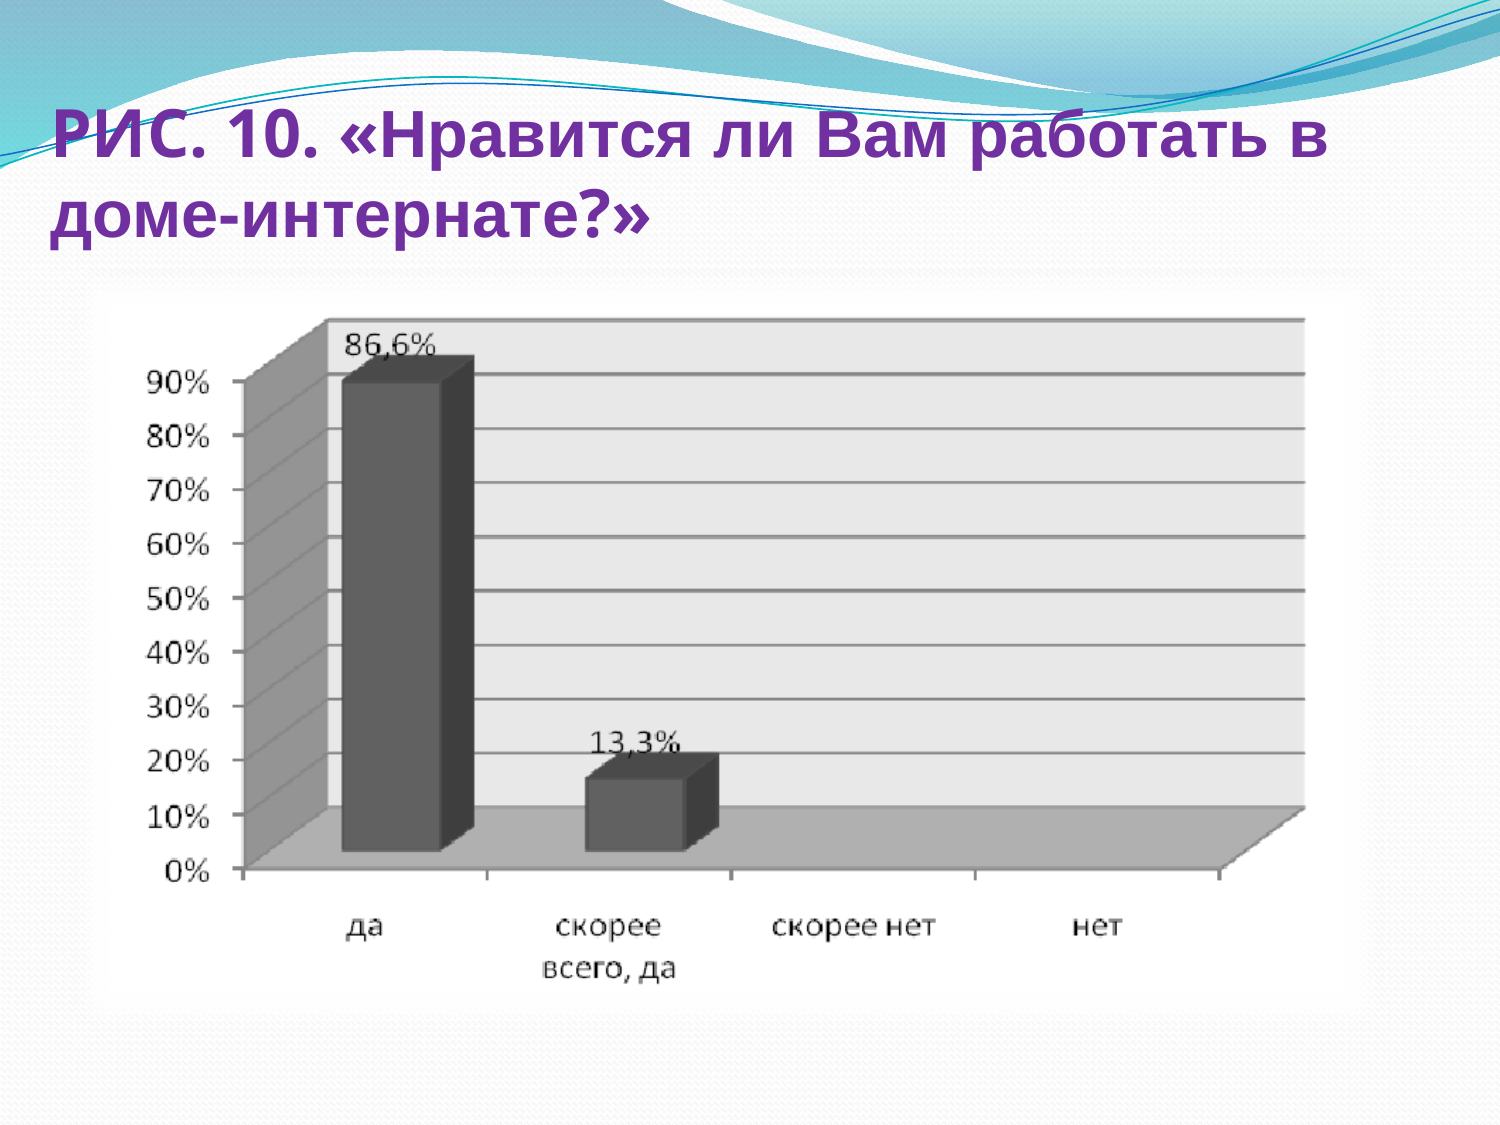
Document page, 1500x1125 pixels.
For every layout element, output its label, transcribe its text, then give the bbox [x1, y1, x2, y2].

text_box Рис. 10. «Нравится ли Вам работать в доме-интернате?» [35, 83, 1500, 379]
picture [70, 269, 1384, 1032]
